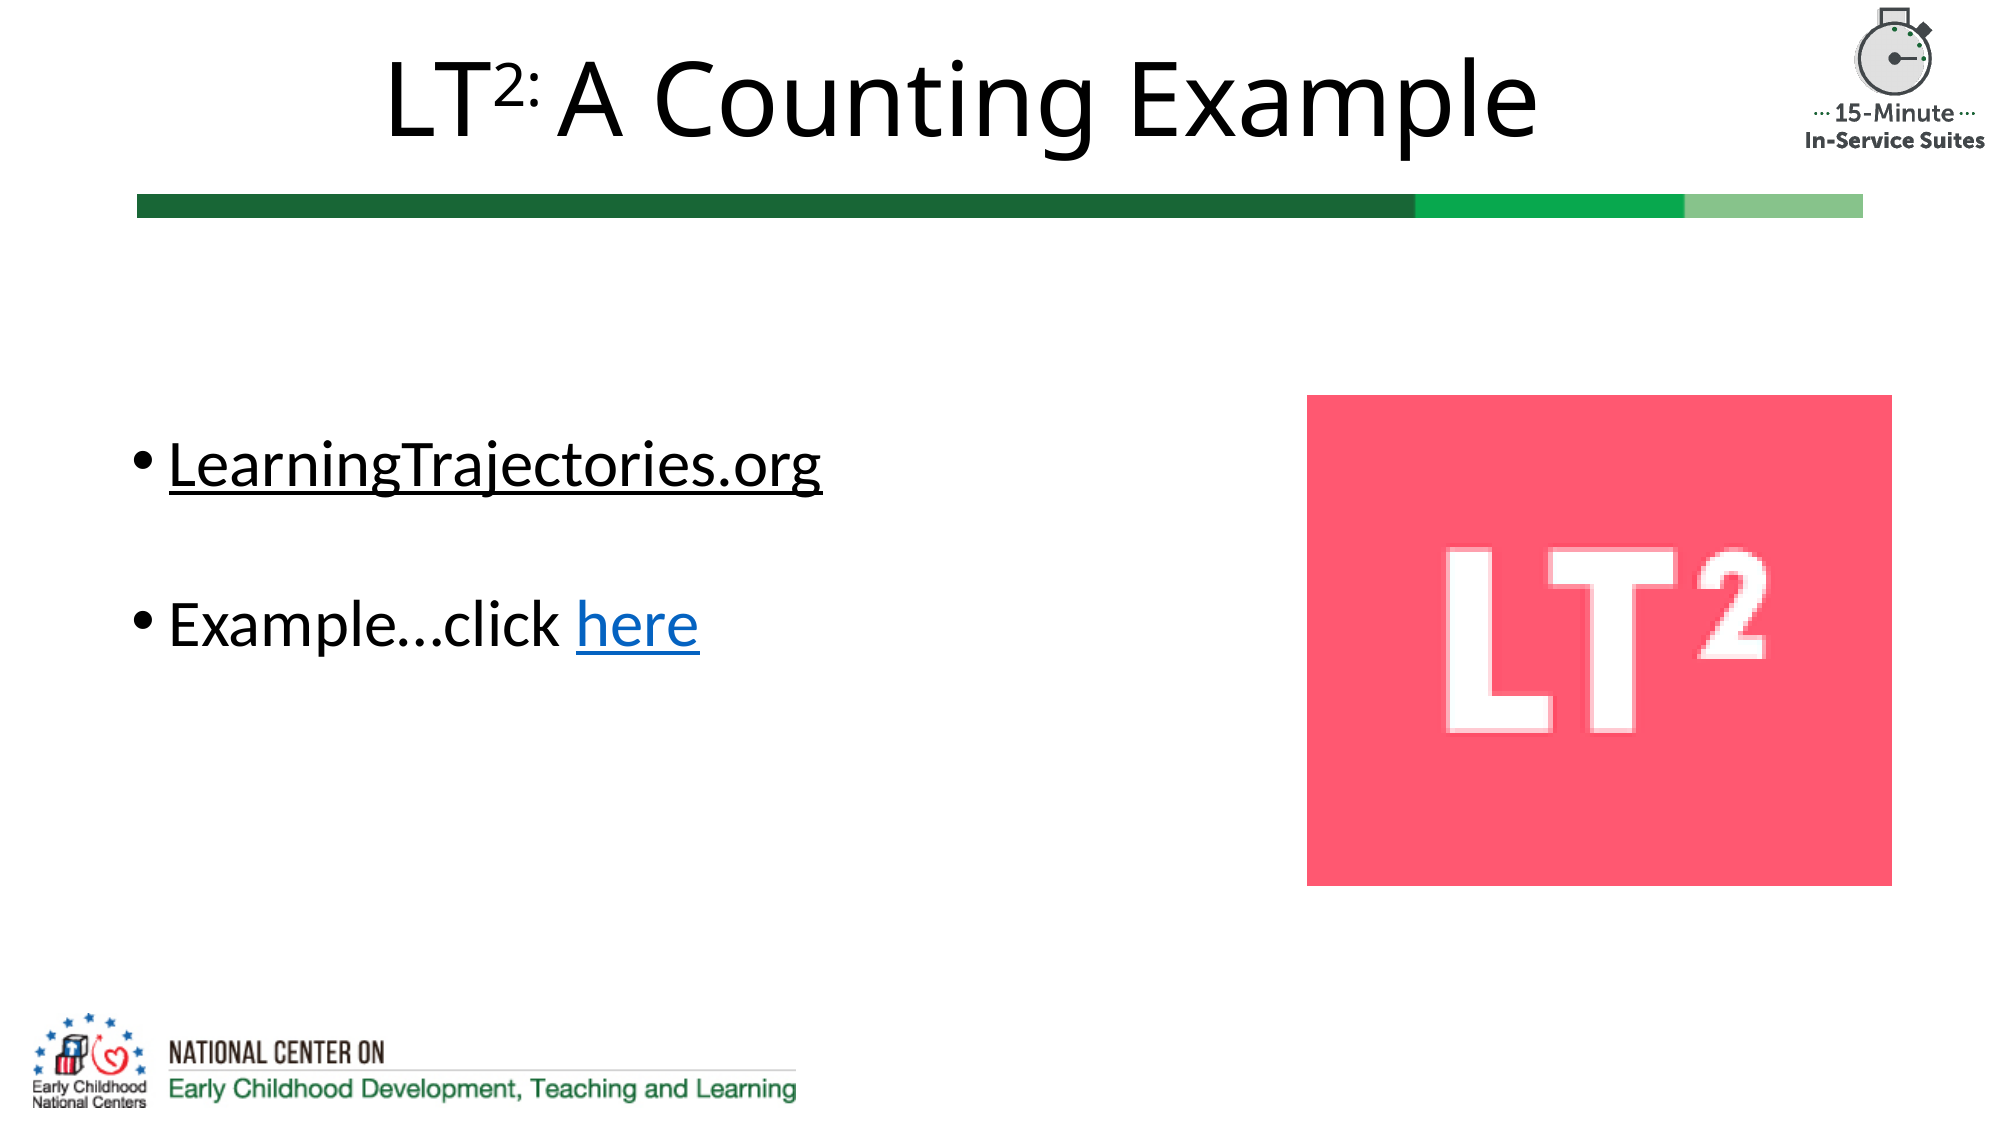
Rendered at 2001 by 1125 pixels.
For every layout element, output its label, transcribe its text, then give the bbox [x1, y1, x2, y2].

list LearningTrajectories.org Example…click here [116, 412, 1227, 1007]
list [1307, 395, 1892, 886]
picture [1790, 0, 1999, 161]
title LT2: A Counting Example [148, 38, 1776, 169]
picture [137, 194, 1863, 218]
picture [33, 1013, 796, 1108]
